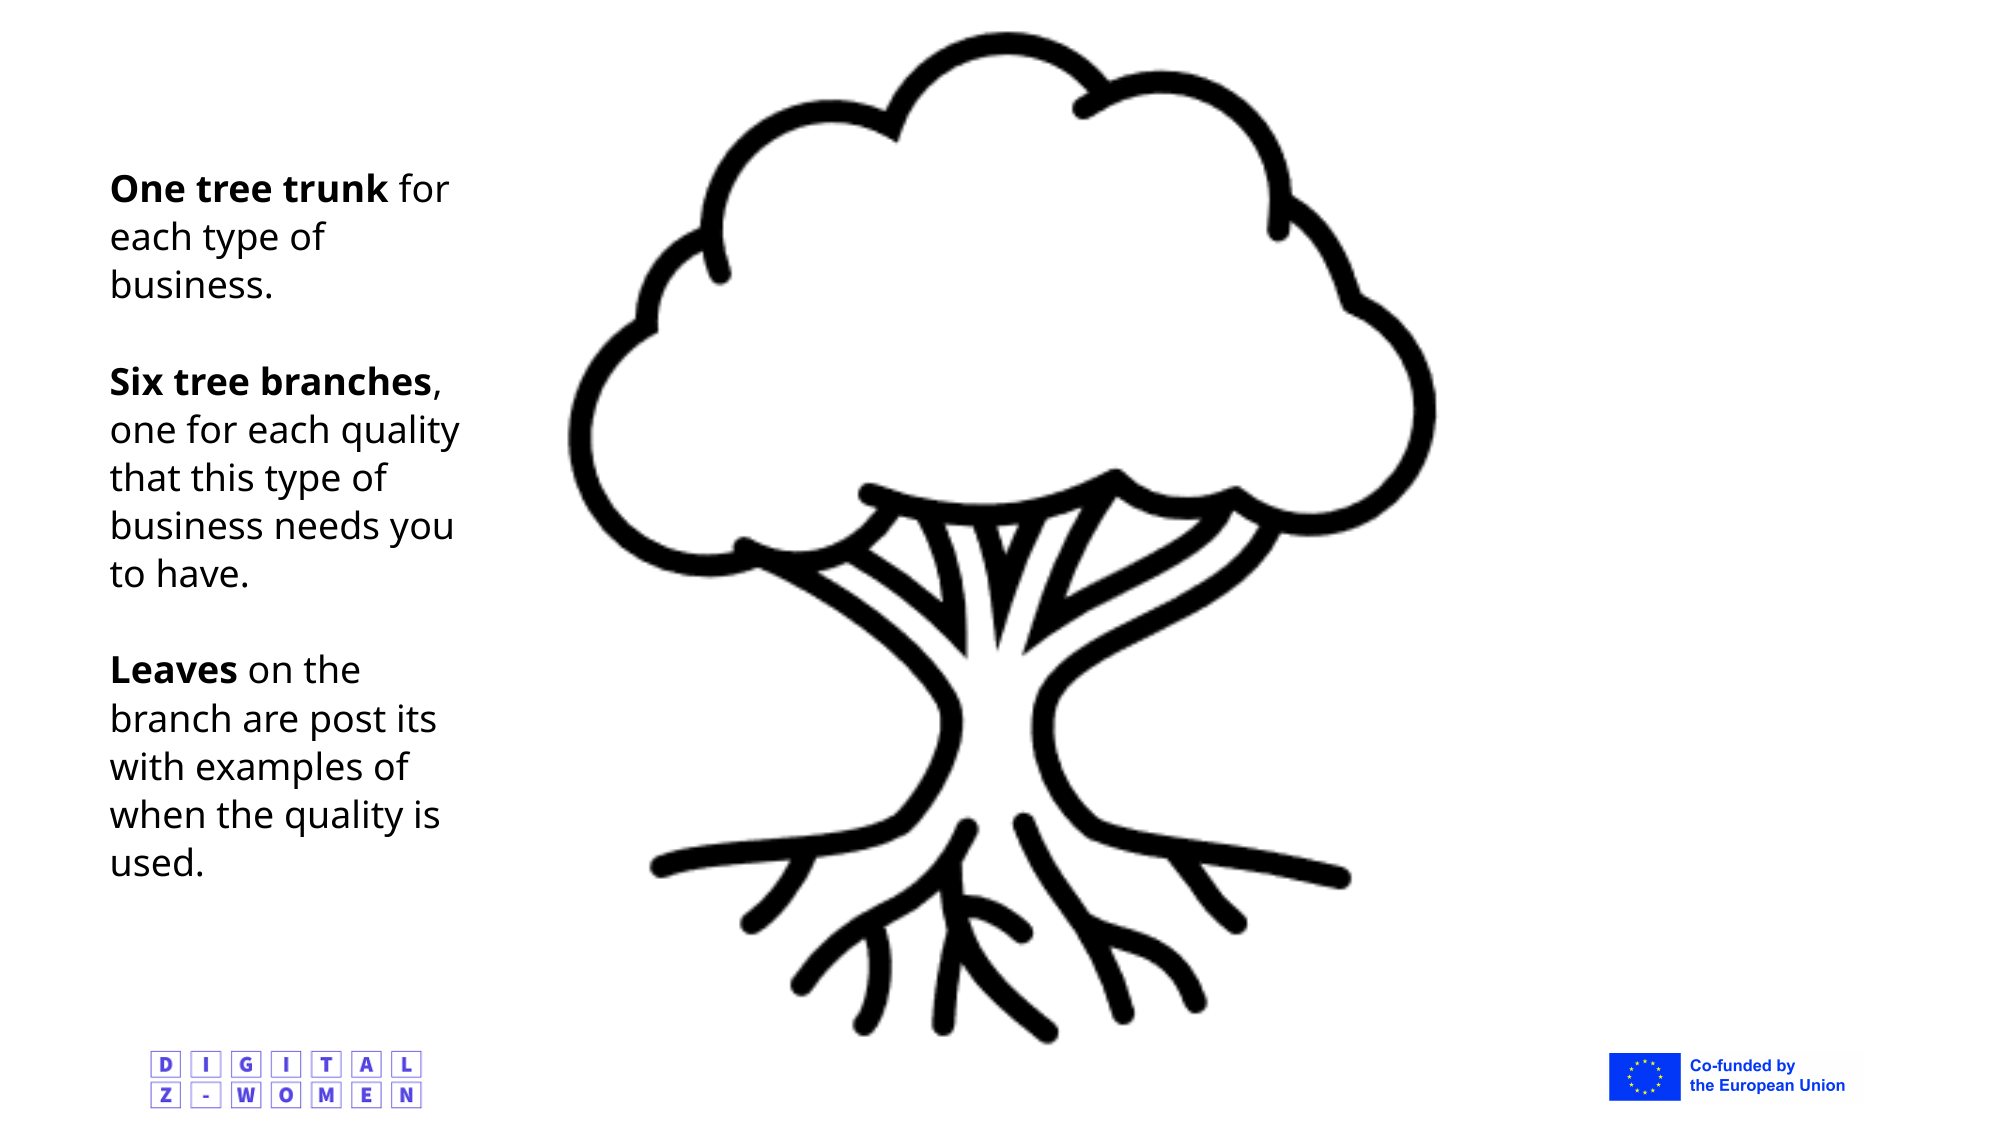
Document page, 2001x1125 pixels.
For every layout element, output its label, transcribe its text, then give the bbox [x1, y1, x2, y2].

picture [137, 1029, 436, 1125]
text_box One tree trunk for each type of business. Six tree branches, one for each quality that this type of business needs you to have. Leaves on the branch are post its with examples of when the quality is used. [94, 154, 459, 892]
picture [459, 0, 1541, 1082]
picture [1606, 1050, 1863, 1104]
